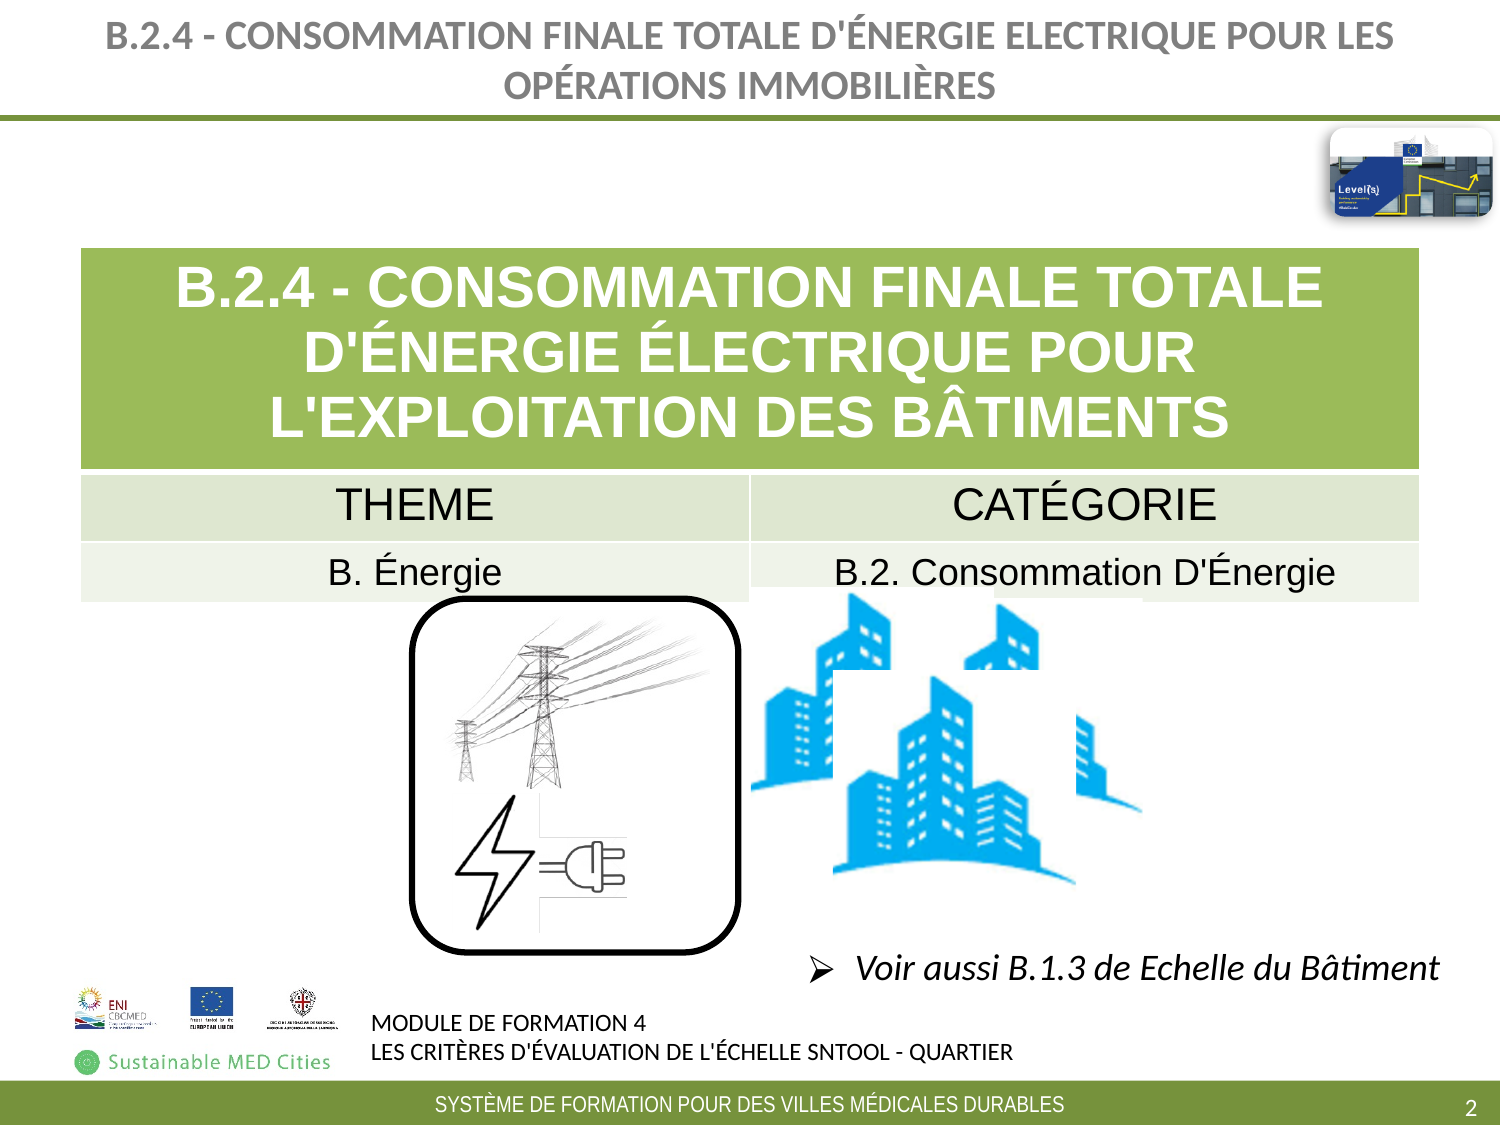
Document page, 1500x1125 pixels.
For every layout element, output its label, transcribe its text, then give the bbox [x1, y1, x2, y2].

table_cell B. Énergie [81, 543, 749, 602]
table_cell B.2. Consommation D'Énergie [751, 543, 1419, 602]
table_cell CATÉGORIE [751, 475, 1419, 541]
picture [62, 978, 356, 1080]
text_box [411, 587, 1143, 953]
title B.2.4 - CONSOMMATION FINALE TOTALE D'ÉNERGIE ELECTRIQUE POUR LES OPÉRATIONS IMMOBILIÈRES [0, 0, 1500, 117]
text_box Voir aussi Β.1.3 de Echelle du Bâtiment [792, 935, 1463, 996]
table_header B.2.4 - CONSOMMATION FINALE TOTALE D'ÉNERGIE ÉLECTRIQUE POUR L'EXPLOITATION DES BÂTIMENTS [81, 248, 1419, 469]
picture [1329, 127, 1493, 217]
table_cell THEME [81, 475, 749, 541]
slide_number ‹#› [1142, 1076, 1493, 1125]
